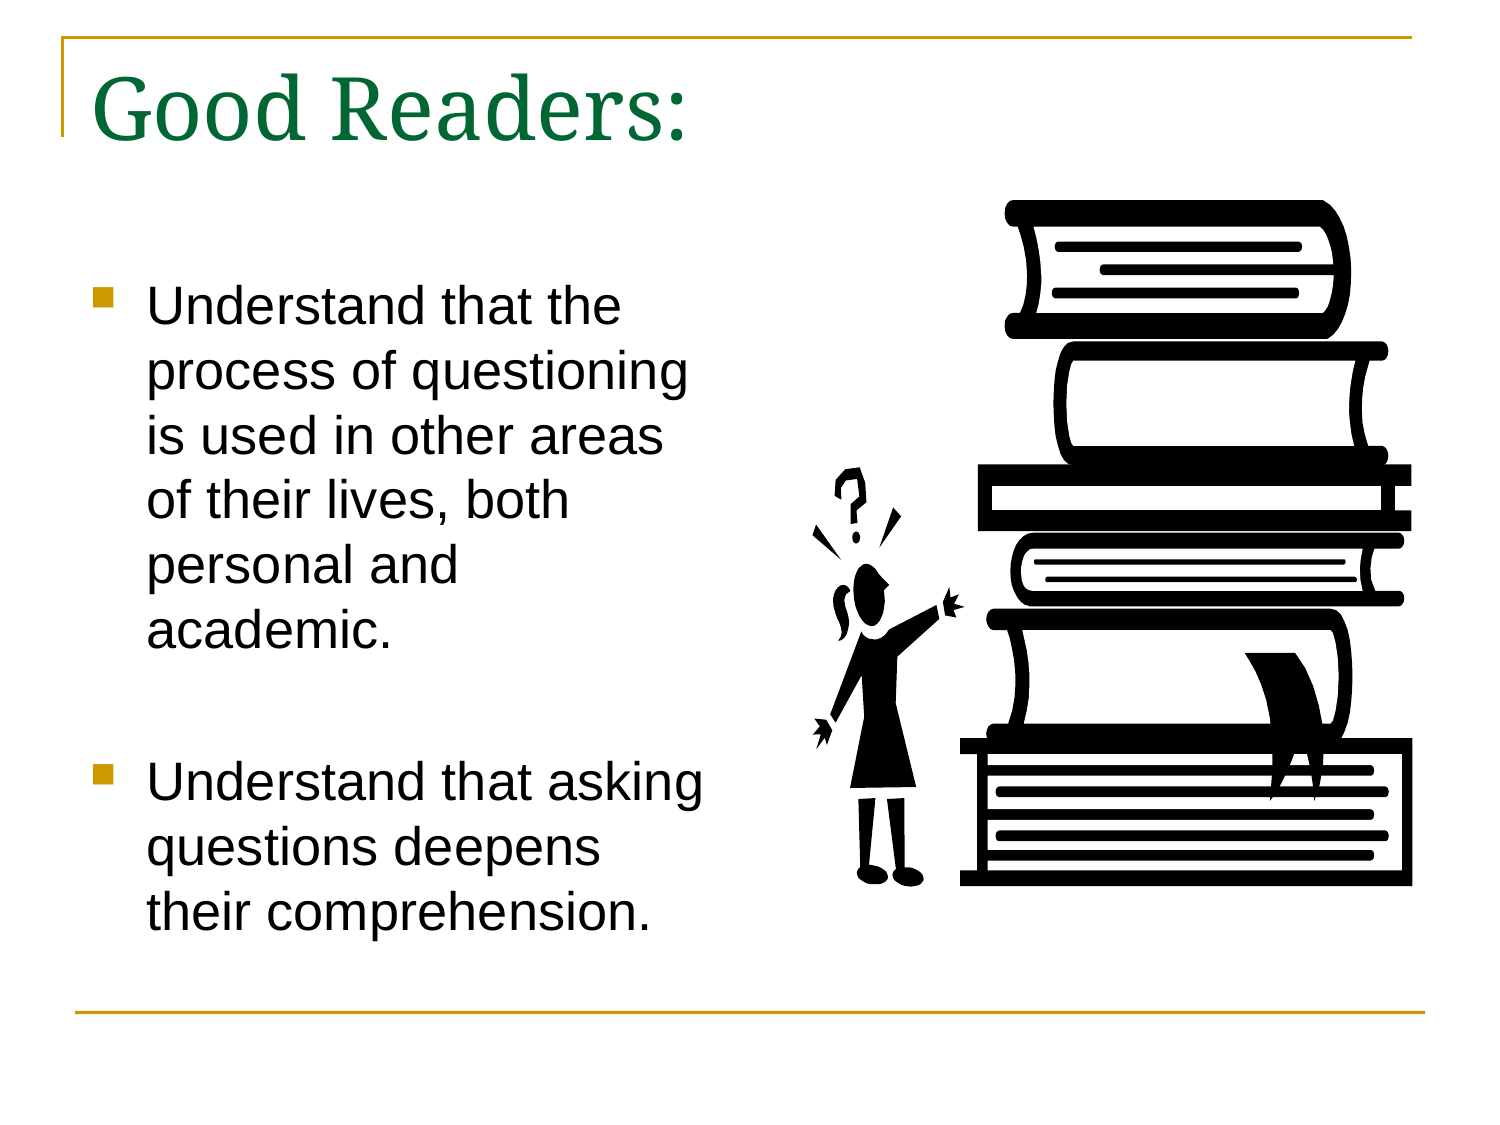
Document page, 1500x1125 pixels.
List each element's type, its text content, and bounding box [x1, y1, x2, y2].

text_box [812, 199, 1413, 888]
list Understand that the process of questioning is used in other areas of their lives, both personal and academic. Understand that asking questions deepens their comprehension. [74, 262, 738, 1006]
title Good Readers: [74, 45, 1426, 233]
